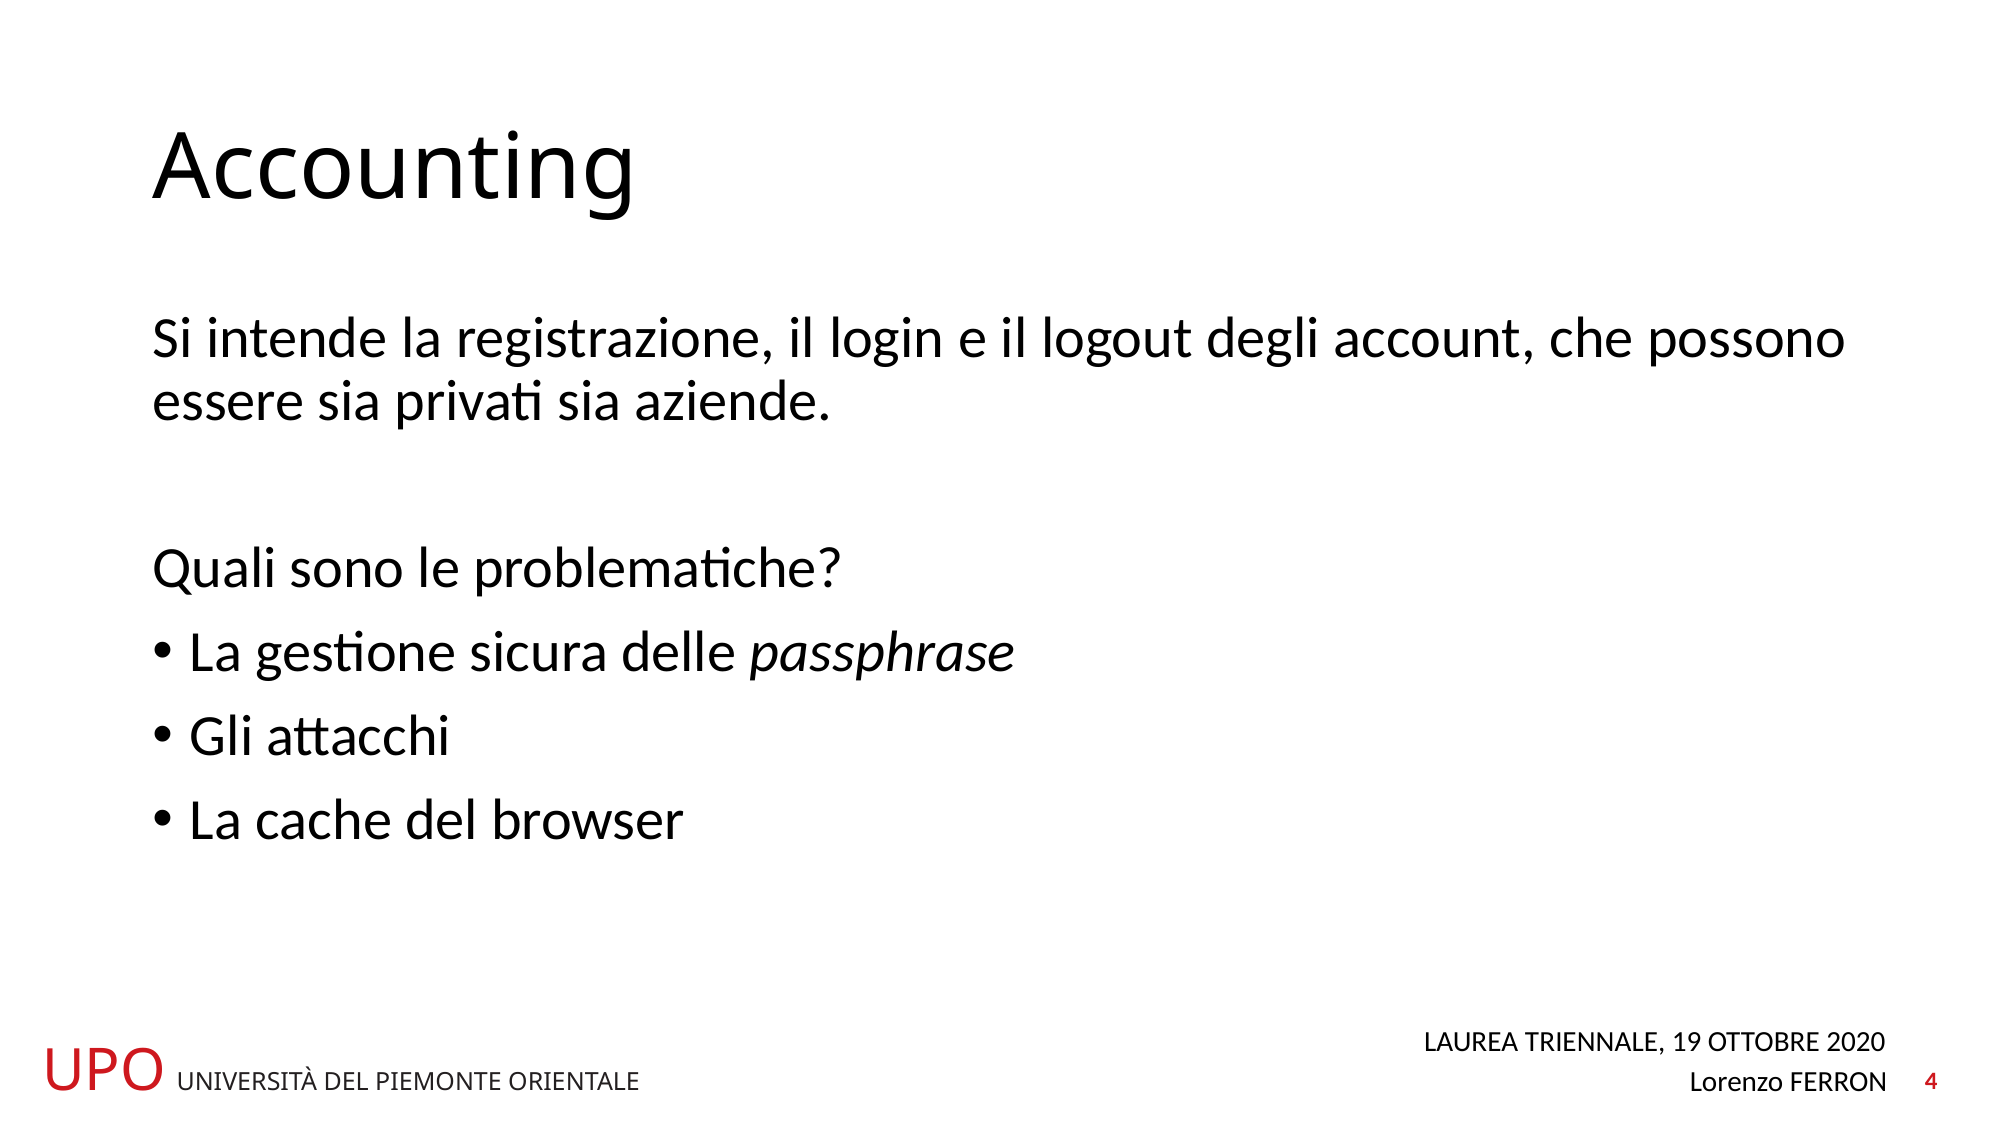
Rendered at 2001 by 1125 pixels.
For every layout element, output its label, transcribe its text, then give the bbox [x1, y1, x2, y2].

title Accounting [137, 59, 1863, 278]
slide_number 4 [1909, 1057, 1953, 1103]
list Si intende la registrazione, il login e il logout degli account, che possono essere sia privati sia aziende. Quali sono le problematiche? La gestione sicura delle passphrase Gli attacchi La cache del browser [137, 299, 1863, 1014]
